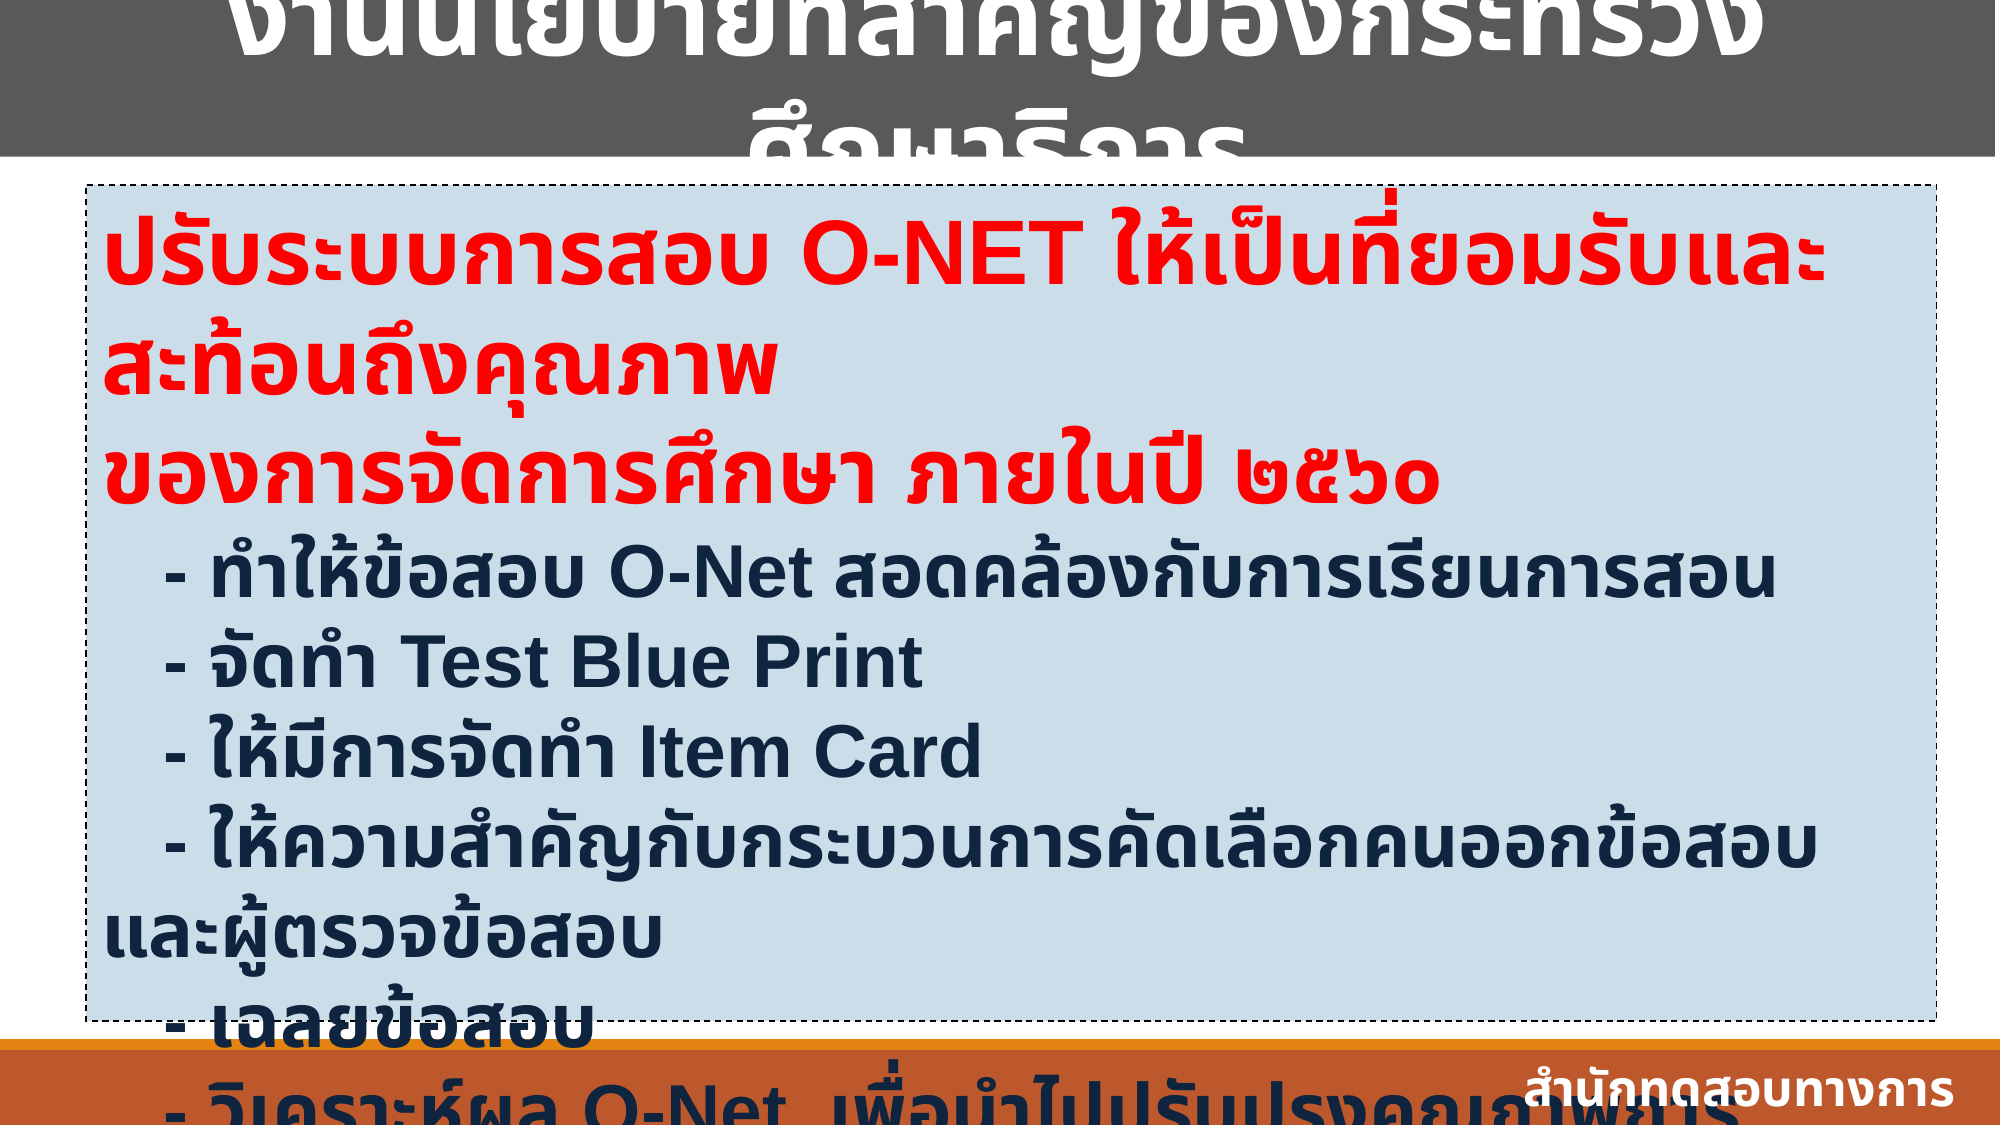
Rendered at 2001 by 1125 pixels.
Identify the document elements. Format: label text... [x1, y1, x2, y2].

text_box สำนักทดสอบทางการศึกษา สพฐ. [1508, 1049, 1995, 1125]
text_box งานนโยบายที่สำคัญของกระทรวงศึกษาธิการ [0, 0, 1995, 157]
text_box ปรับระบบการสอบ O-NET ให้เป็นที่ยอมรับและสะท้อนถึงคุณภาพ ของการจัดการศึกษา ภายในปี ๒๕๖๐ - ทำให้ข้อสอบ O-Net สอดคล้องกับการเรียนการสอน - จัดทำ Test Blue Print - ให้มีการจัดทำ Item Card - ให้ความสำคัญกับกระบวนการคัดเลือกคนออกข้อสอบและผู้ตรวจข้อสอบ - เฉลยข้อสอบ - วิเคราะห์ผล O-Net เพื่อนำไปปรับปรุงคุณภาพการจัดการเรียนการสอน [86, 184, 1937, 1022]
